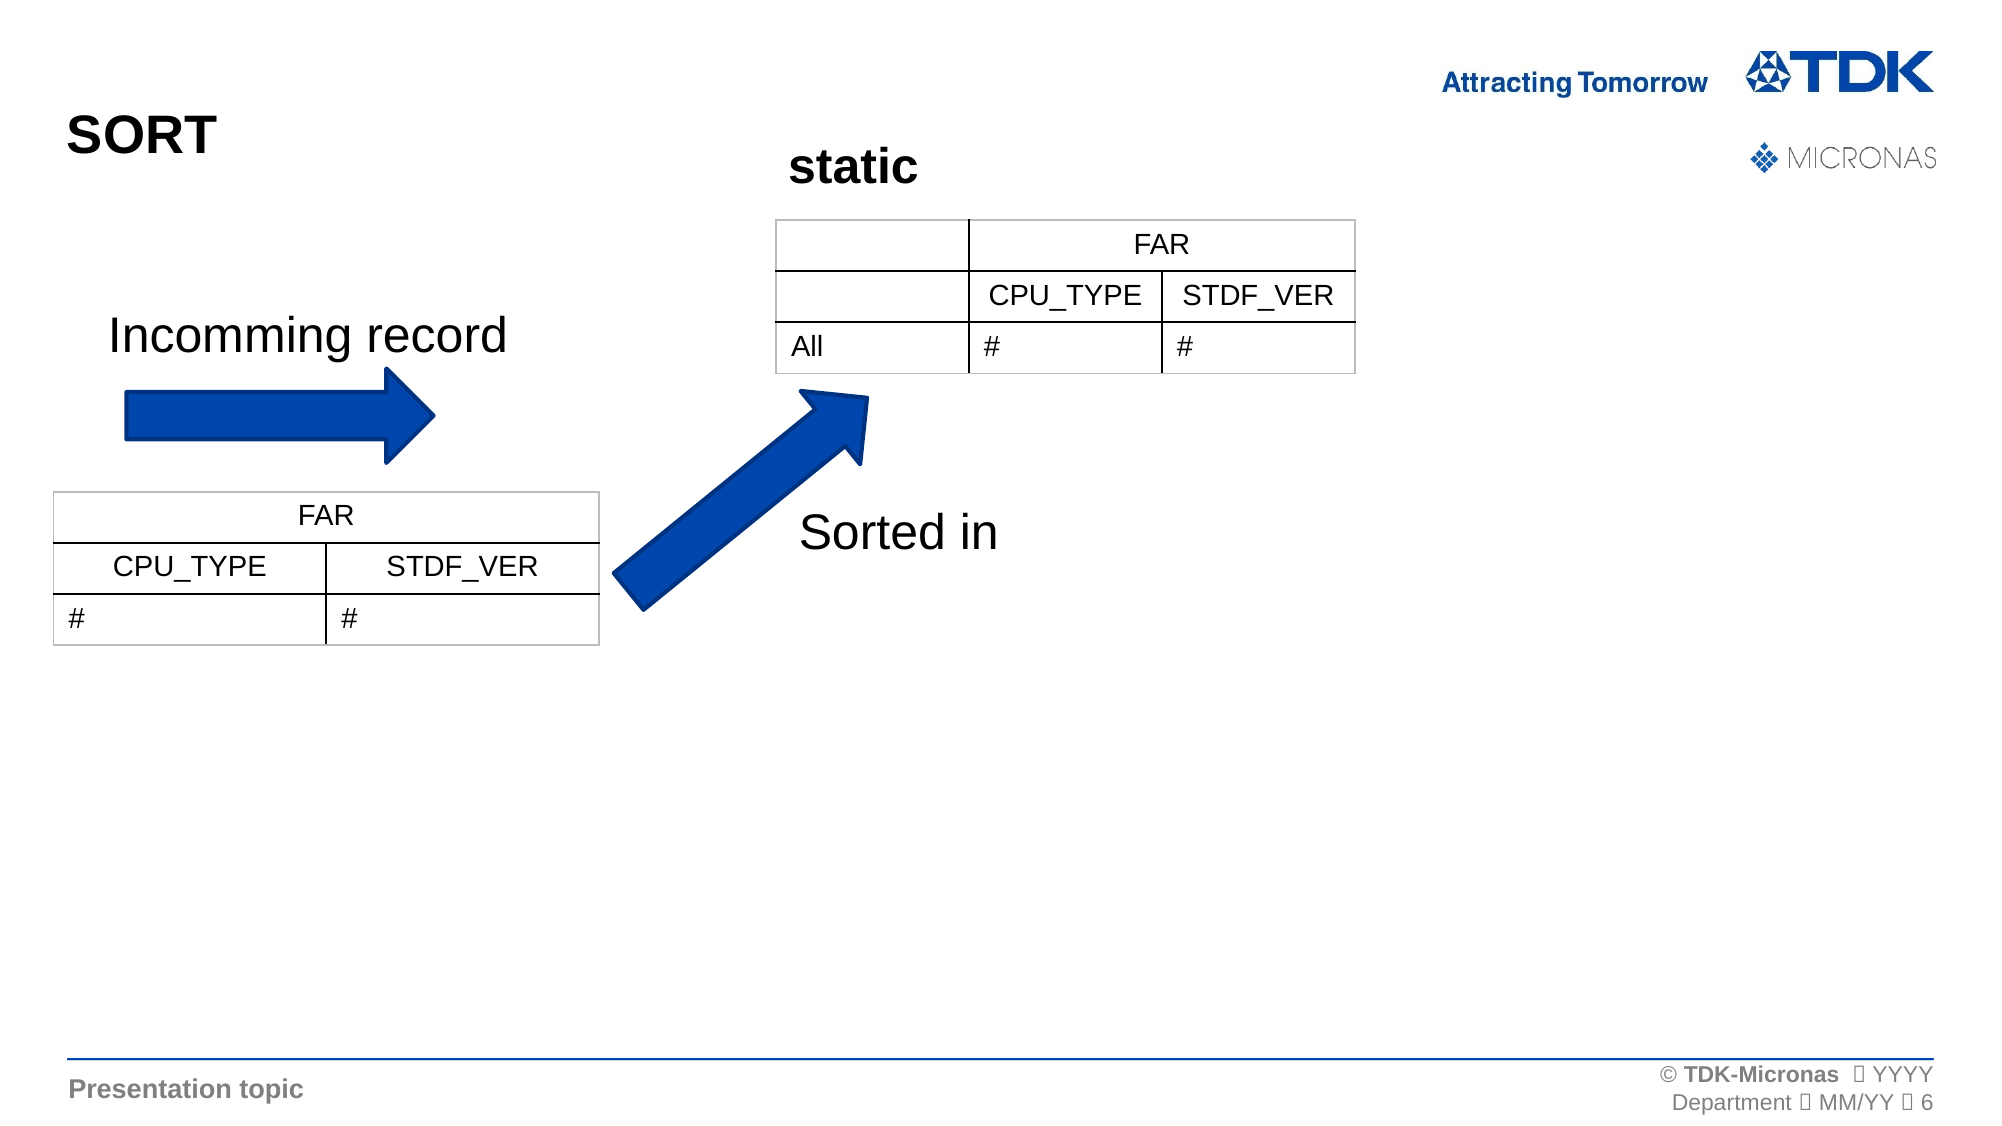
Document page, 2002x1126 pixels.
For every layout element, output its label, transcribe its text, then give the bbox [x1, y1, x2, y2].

table_cell # [1163, 323, 1354, 373]
text_box static [773, 126, 934, 201]
table_cell STDF_VER [327, 544, 598, 593]
table_cell # [327, 595, 598, 644]
table_cell CPU_TYPE [54, 544, 325, 593]
table_cell STDF_VER [1163, 272, 1354, 321]
table_cell # [54, 595, 325, 644]
text_box [124, 370, 436, 465]
table_cell All [777, 323, 968, 373]
table_cell CPU_TYPE [970, 272, 1161, 321]
text_box Incomming record [93, 294, 524, 370]
table_cell # [970, 323, 1161, 373]
text_box Sorted in [784, 491, 1014, 567]
text_box [611, 388, 870, 612]
picture [1750, 142, 1936, 173]
picture [1441, 51, 1934, 98]
table_header [777, 221, 968, 270]
title SORT [66, 34, 1330, 165]
table_header FAR [970, 221, 1354, 270]
table_cell [777, 272, 968, 321]
table_header FAR [54, 493, 598, 542]
